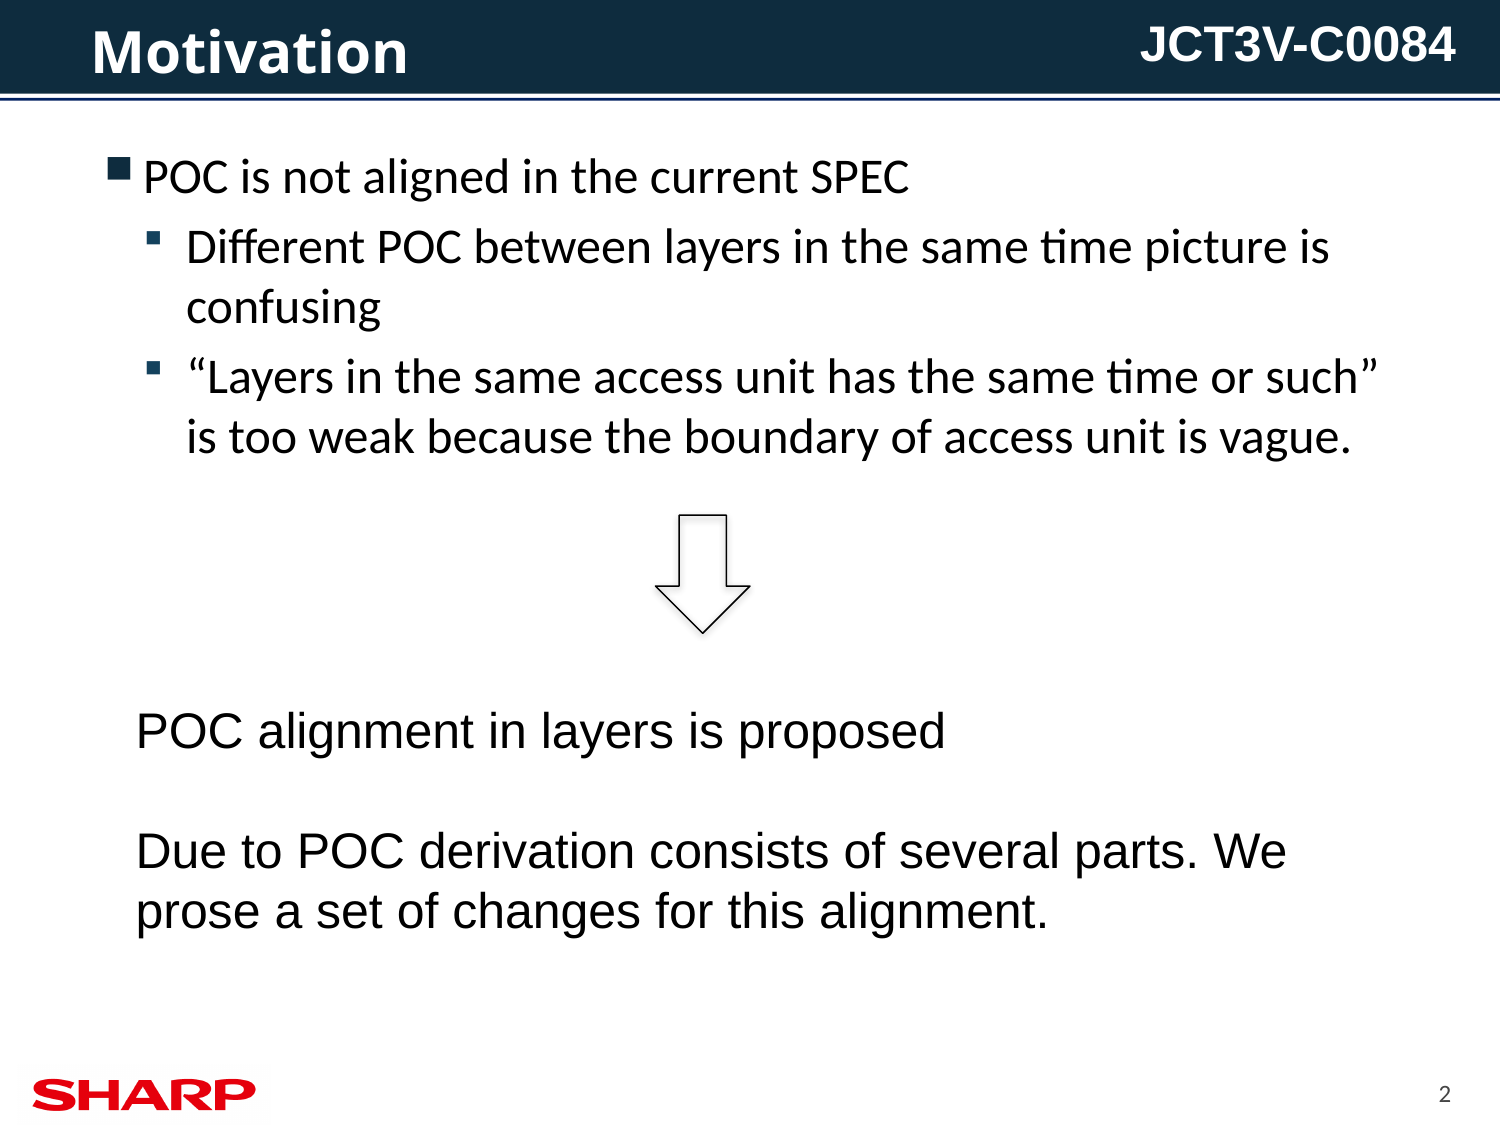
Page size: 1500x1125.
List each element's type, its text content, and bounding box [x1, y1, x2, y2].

list POC is not aligned in the current SPEC Different POC between layers in the same time picture is confusing “Layers in the same access unit has the same time or such” is too weak because the boundary of access unit is vague. [74, 128, 1426, 876]
slide_number 2 [1345, 1062, 1467, 1108]
title Motivation [74, 15, 1426, 85]
text_box [654, 514, 751, 634]
text_box POC alignment in layers is proposed Due to POC derivation consists of several parts. We prose a set of changes for this alignment. [129, 692, 1365, 945]
picture [17, 1064, 271, 1125]
